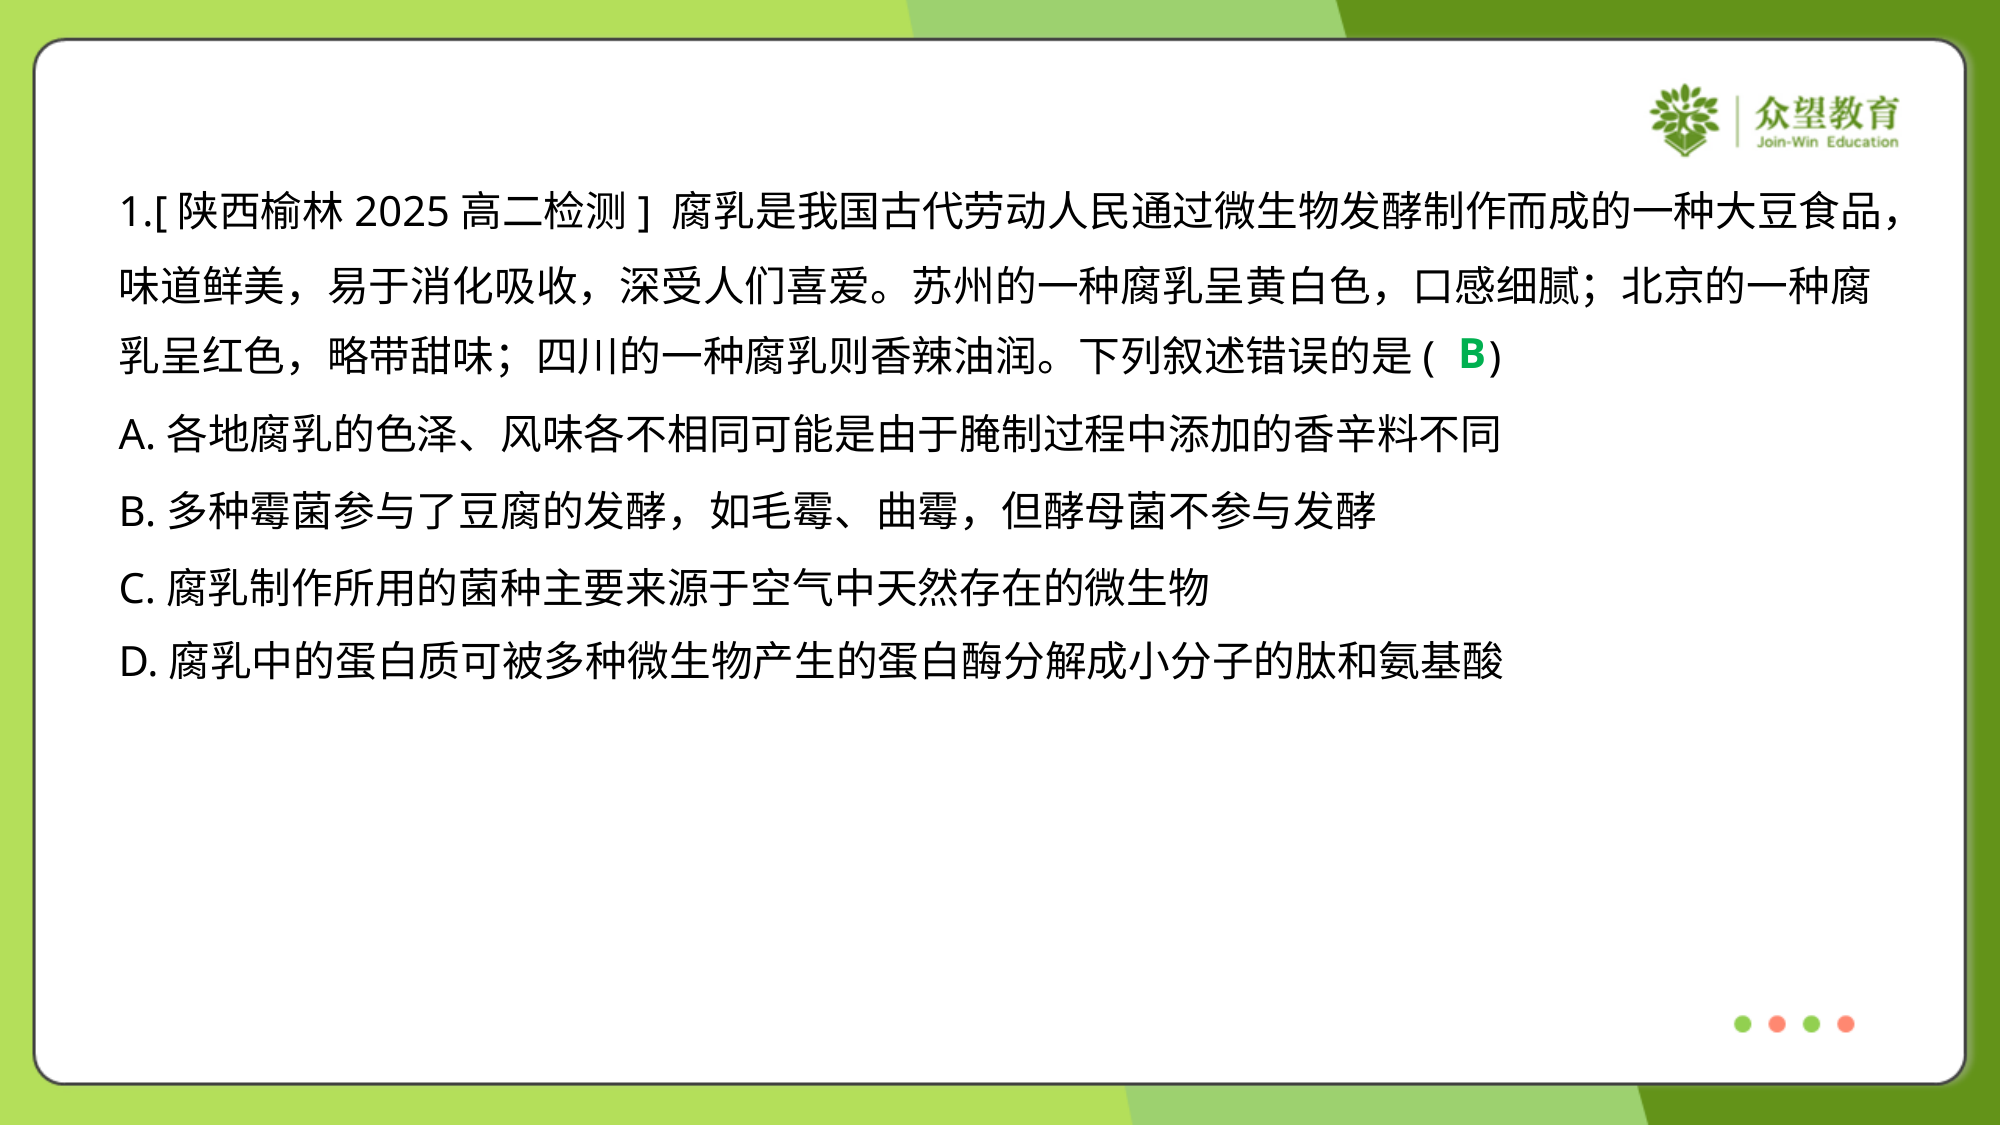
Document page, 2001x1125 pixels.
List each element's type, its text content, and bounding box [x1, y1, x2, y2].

text_box A.各地腐乳的色泽、风味各不相同可能是由于腌制过程中添加的香辛料不同 B.多种霉菌参与了豆腐的发酵，如毛霉、曲霉，但酵母菌不参与发酵 C.腐乳制作所用的菌种主要来源于空气中天然存在的微生物 D.腐乳中的蛋白质可被多种微生物产生的蛋白酶分解成小分子的肽和氨基酸 [118, 382, 1883, 678]
picture [0, 0, 2000, 1125]
text_box B [1442, 306, 1502, 371]
text_box 1.[陕西榆林2025高二检测] 腐乳是我国古代劳动人民通过微生物发酵制作而成的一种大豆食品， 味道鲜美，易于消化吸收，深受人们喜爱。苏州的一种腐乳呈黄白色，口感细腻；北京的一种腐 乳呈红色，略带甜味；四川的一种腐乳则香辣油润。下列叙述错误的是( ) [118, 159, 1883, 373]
